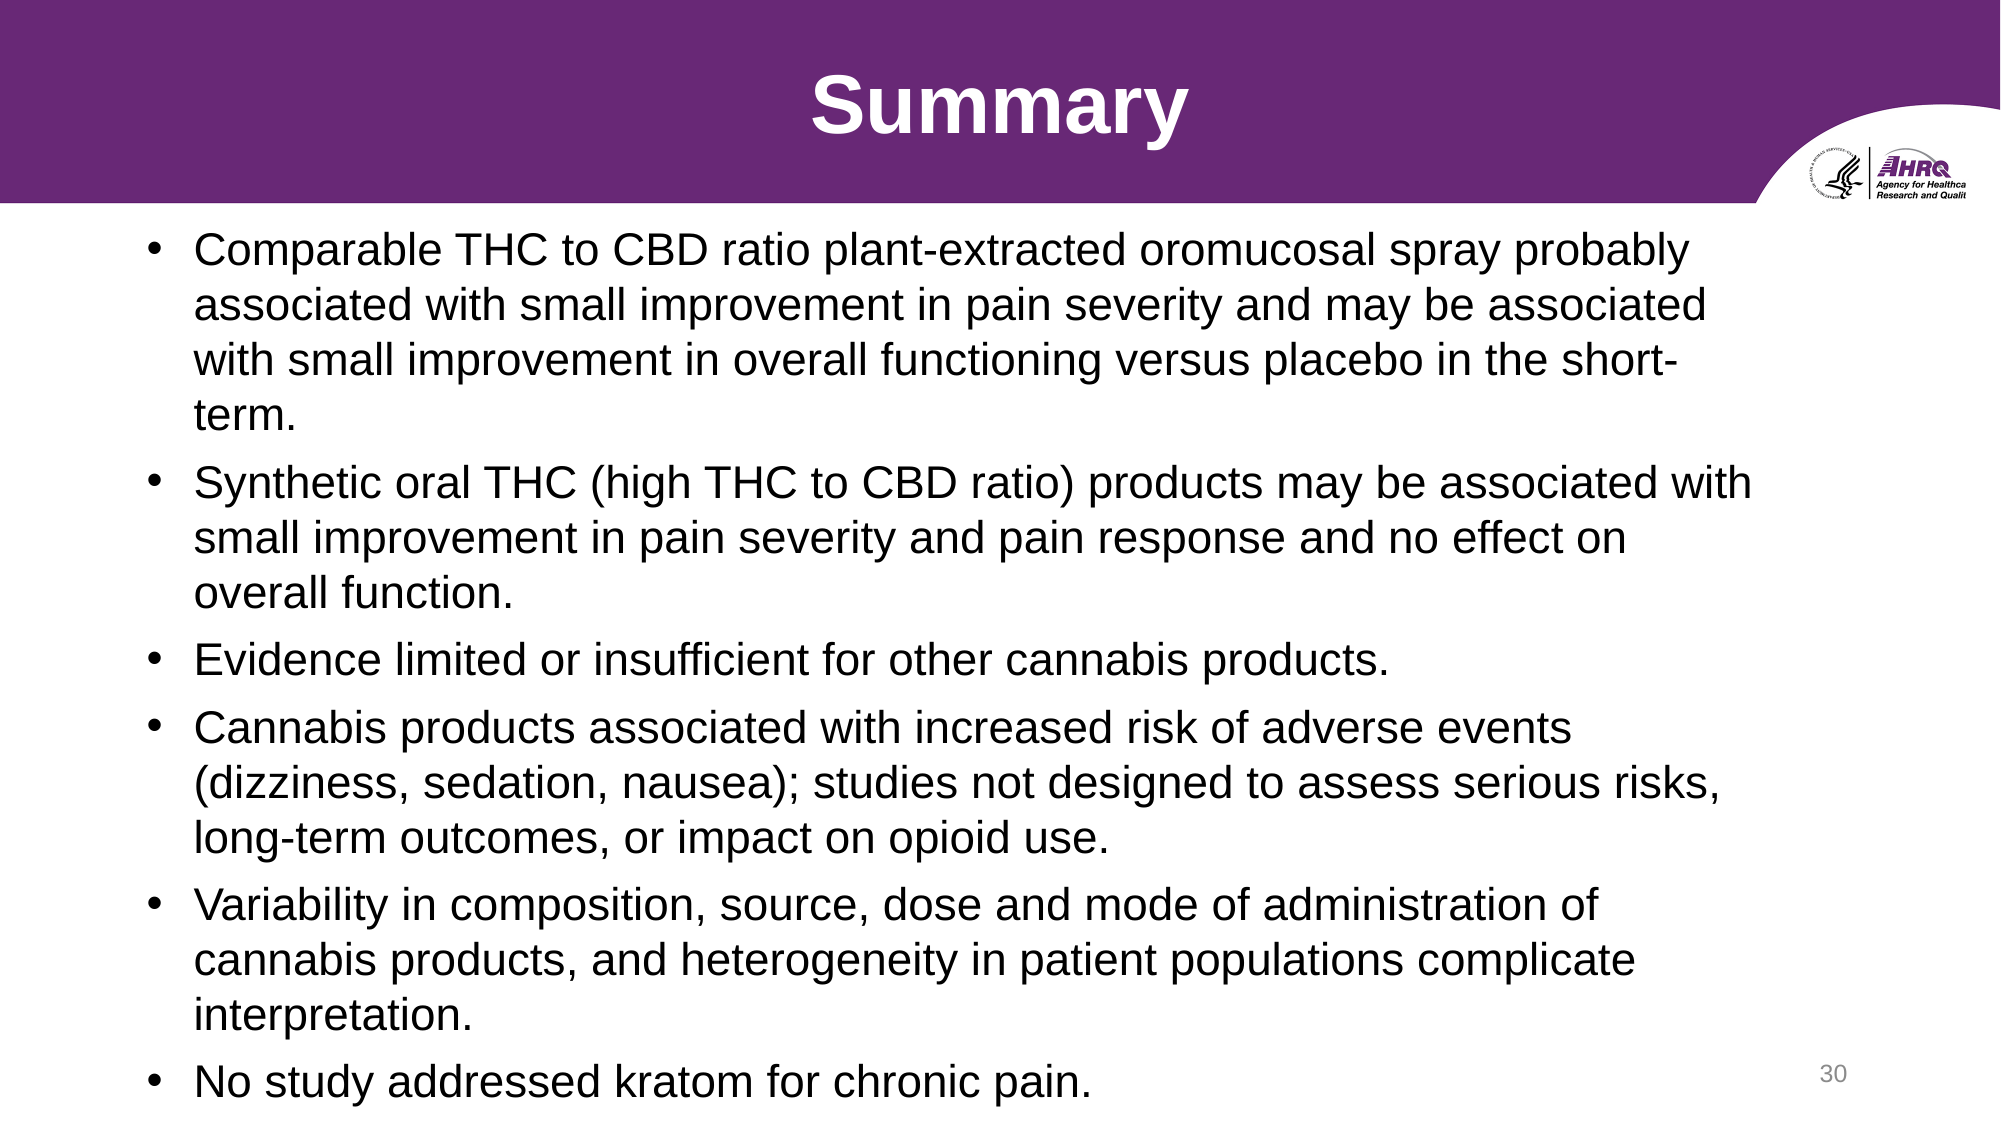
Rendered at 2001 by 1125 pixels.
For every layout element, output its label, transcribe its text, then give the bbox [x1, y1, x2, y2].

title Summary [275, 50, 1725, 152]
picture [0, 0, 2001, 1125]
text_box Comparable THC to CBD ratio plant-extracted oromucosal spray probably associated with small improvement in pain severity and may be associated with small improvement in overall functioning versus placebo in the short-term. Synthetic oral THC (high THC to CBD ratio) products may be associated with small improvement in pain severity and pain response and no effect on overall function. Evidence limited or insufficient for other cannabis products. Cannabis products associated with increased risk of adverse events (dizziness, sedation, nausea); studies not designed to assess serious risks, long-term outcomes, or impact on opioid use. Variability in composition, source, dose and mode of administration of cannabis products, and heterogeneity in patient populations complicate interpretation. No study addressed kratom for chronic pain. [131, 212, 1782, 1125]
slide_number 30 [1782, 1042, 1863, 1103]
